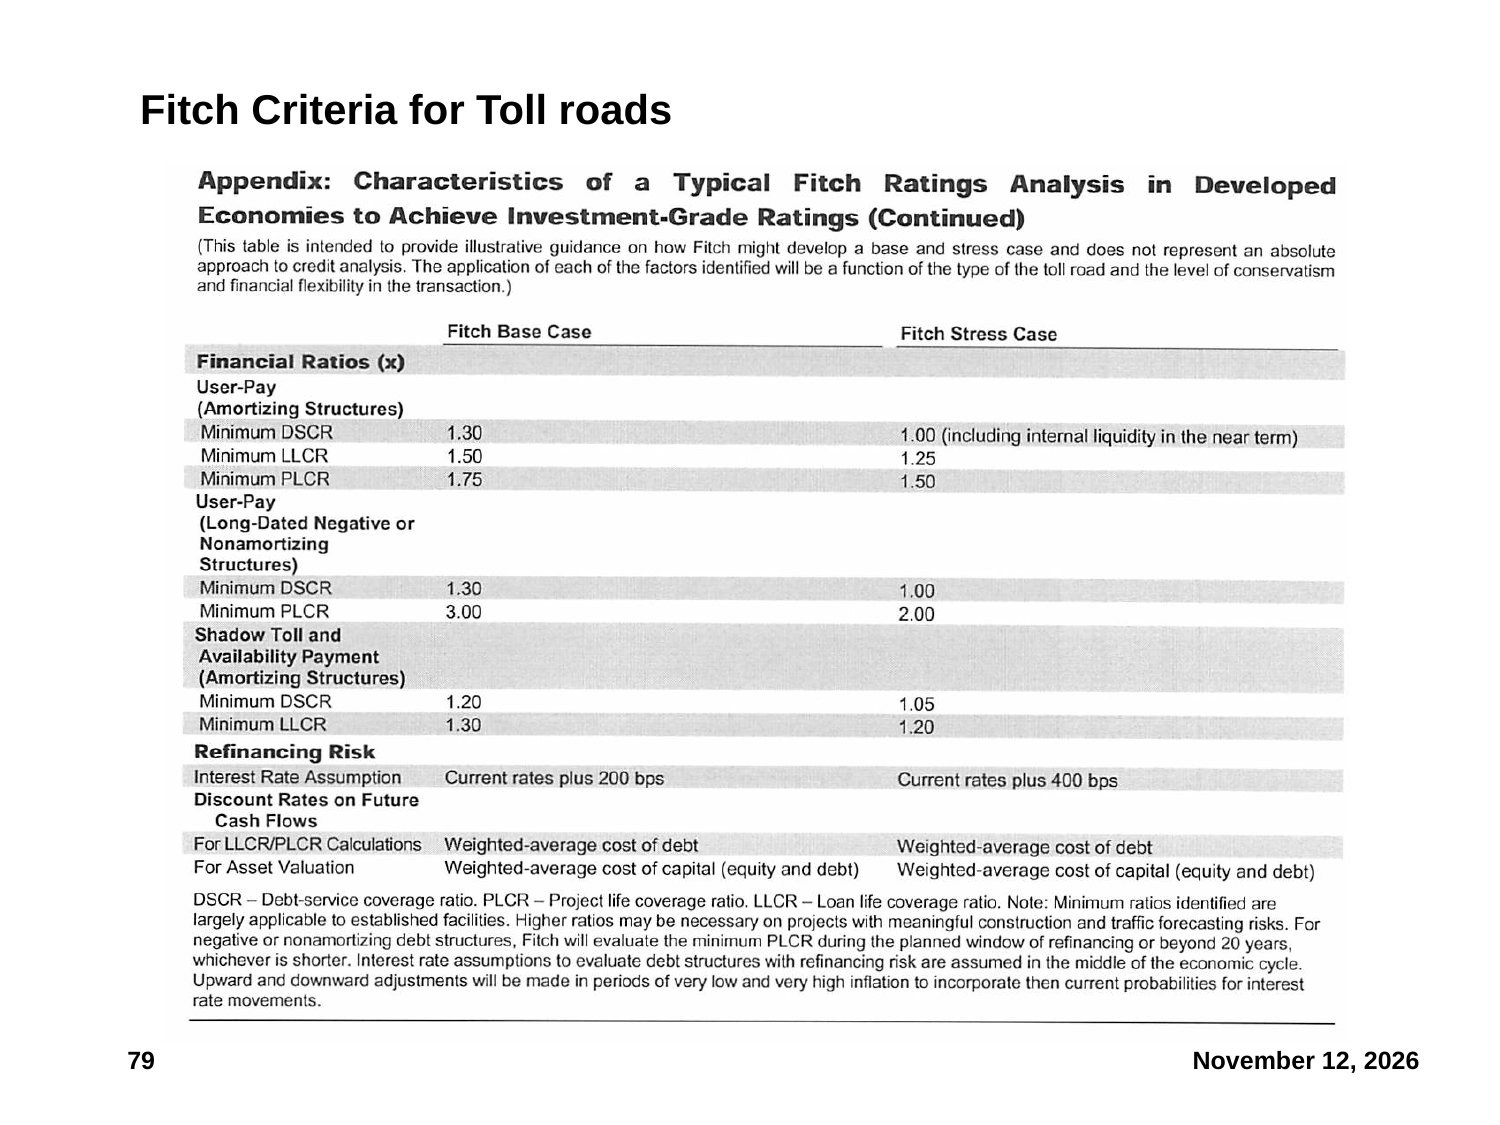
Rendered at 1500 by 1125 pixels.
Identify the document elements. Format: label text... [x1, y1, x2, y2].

title Fitch Criteria for Toll roads [124, 74, 1376, 226]
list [162, 162, 1351, 1043]
